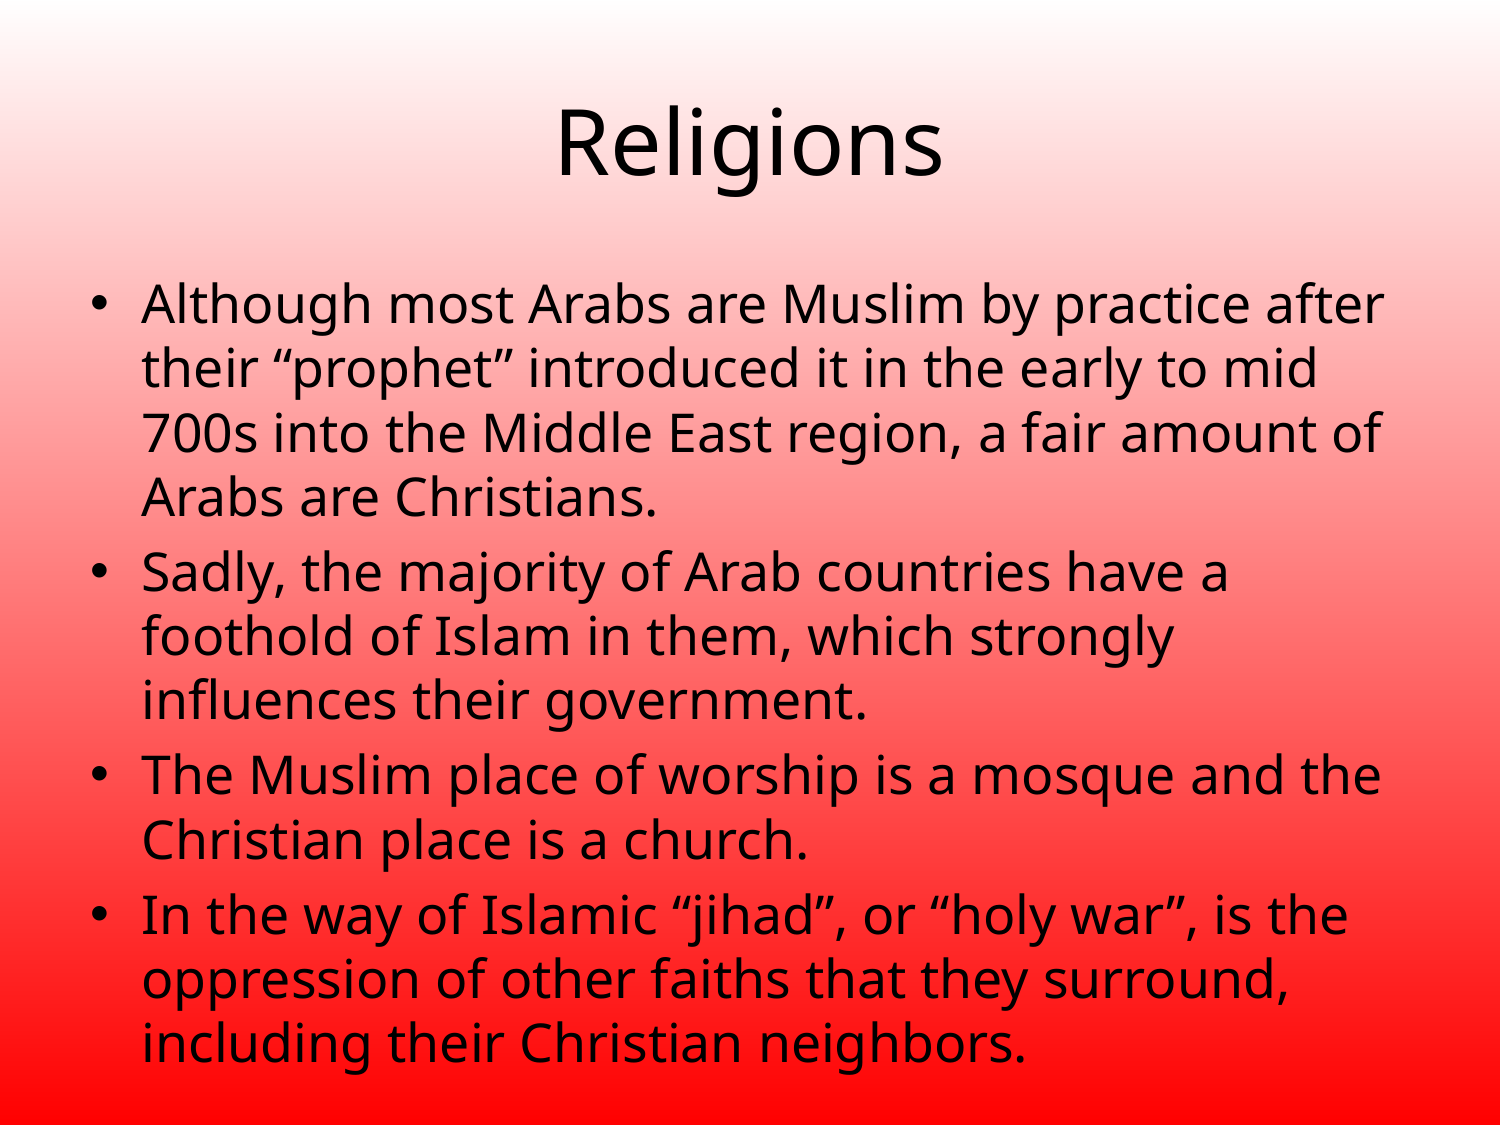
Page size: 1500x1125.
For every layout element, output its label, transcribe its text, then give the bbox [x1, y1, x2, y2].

title Religions [75, 45, 1425, 233]
list Although most Arabs are Muslim by practice after their “prophet” introduced it in the early to mid 700s into the Middle East region, a fair amount of Arabs are Christians. Sadly, the majority of Arab countries have a foothold of Islam in them, which strongly influences their government. The Muslim place of worship is a mosque and the Christian place is a church. In the way of Islamic “jihad”, or “holy war”, is the oppression of other faiths that they surround, including their Christian neighbors. [75, 262, 1425, 1088]
